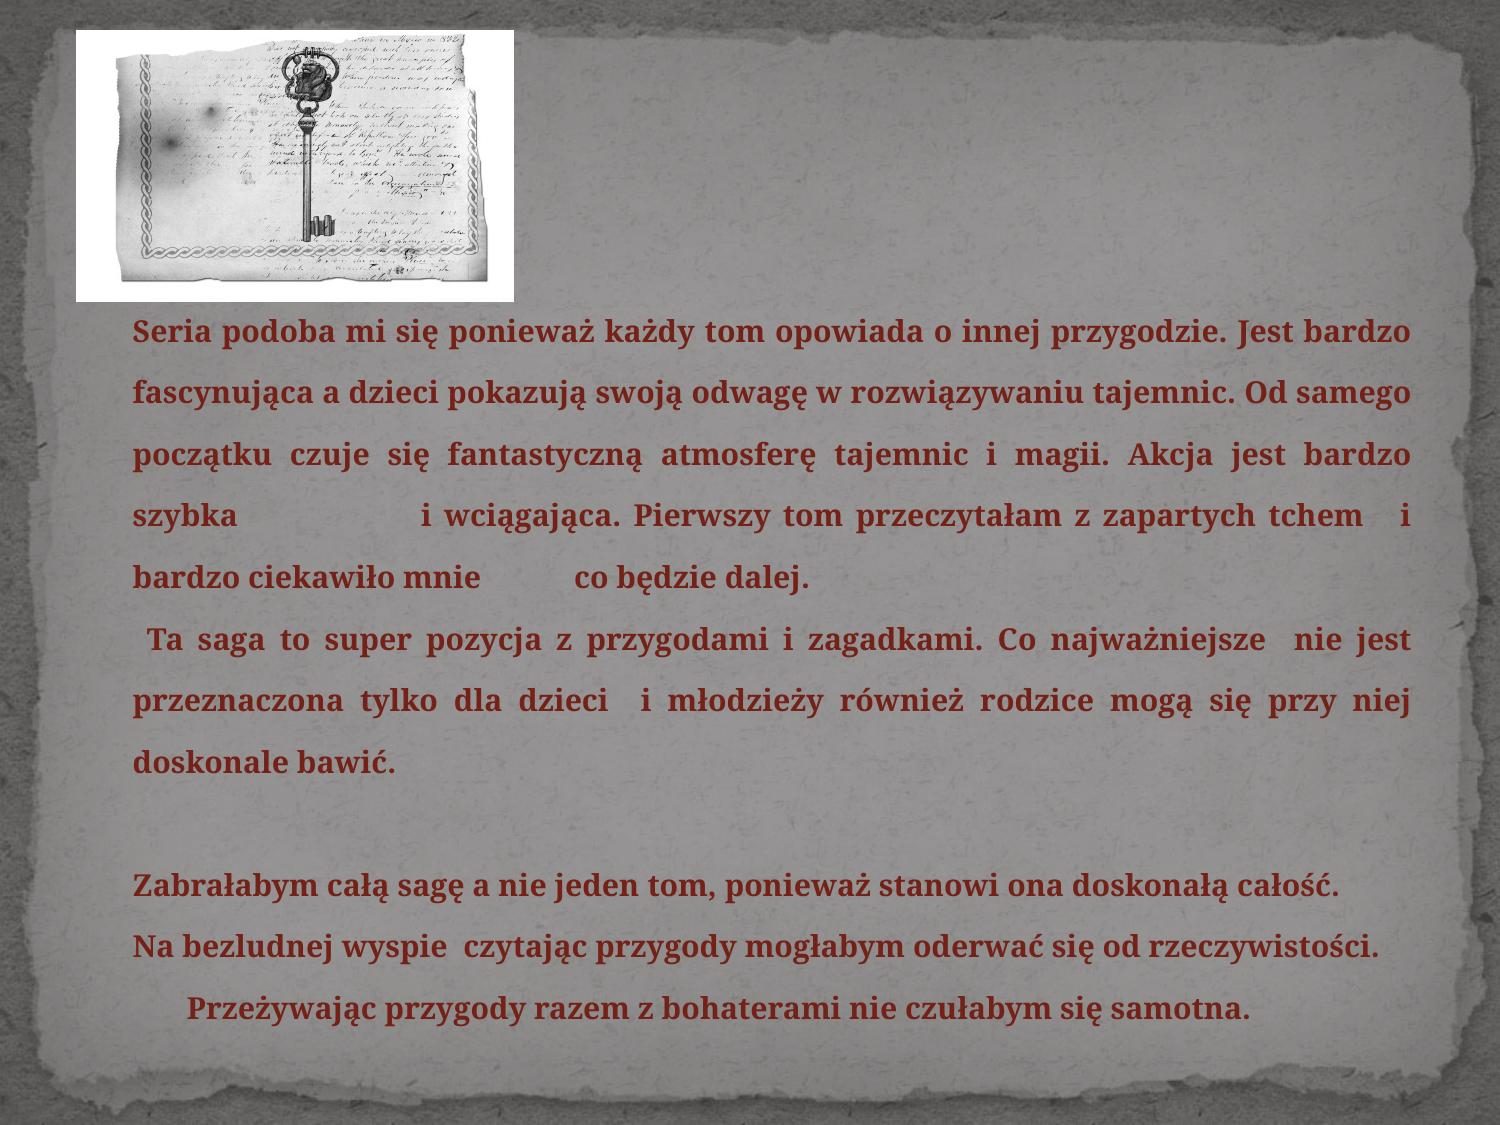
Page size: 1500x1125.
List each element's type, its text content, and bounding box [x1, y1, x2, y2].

list Seria podoba mi się ponieważ każdy tom opowiada o innej przygodzie. Jest bardzo fascynująca a dzieci pokazują swoją odwagę w rozwiązywaniu tajemnic. Od samego początku czuje się fantastyczną atmosferę tajemnic i magii. Akcja jest bardzo szybka i wciągająca. Pierwszy tom przeczytałam z zapartych tchem i bardzo ciekawiło mnie co będzie dalej. Ta saga to super pozycja z przygodami i zagadkami. Co najważniejsze nie jest przeznaczona tylko dla dzieci i młodzieży również rodzice mogą się przy niej doskonale bawić. Zabrałabym całą sagę a nie jeden tom, ponieważ stanowi ona doskonałą całość. Na bezludnej wyspie czytając przygody mogłabym oderwać się od rzeczywistości. Przeżywając przygody razem z bohaterami nie czułabym się samotna. [76, 278, 1428, 1053]
picture [76, 30, 514, 302]
